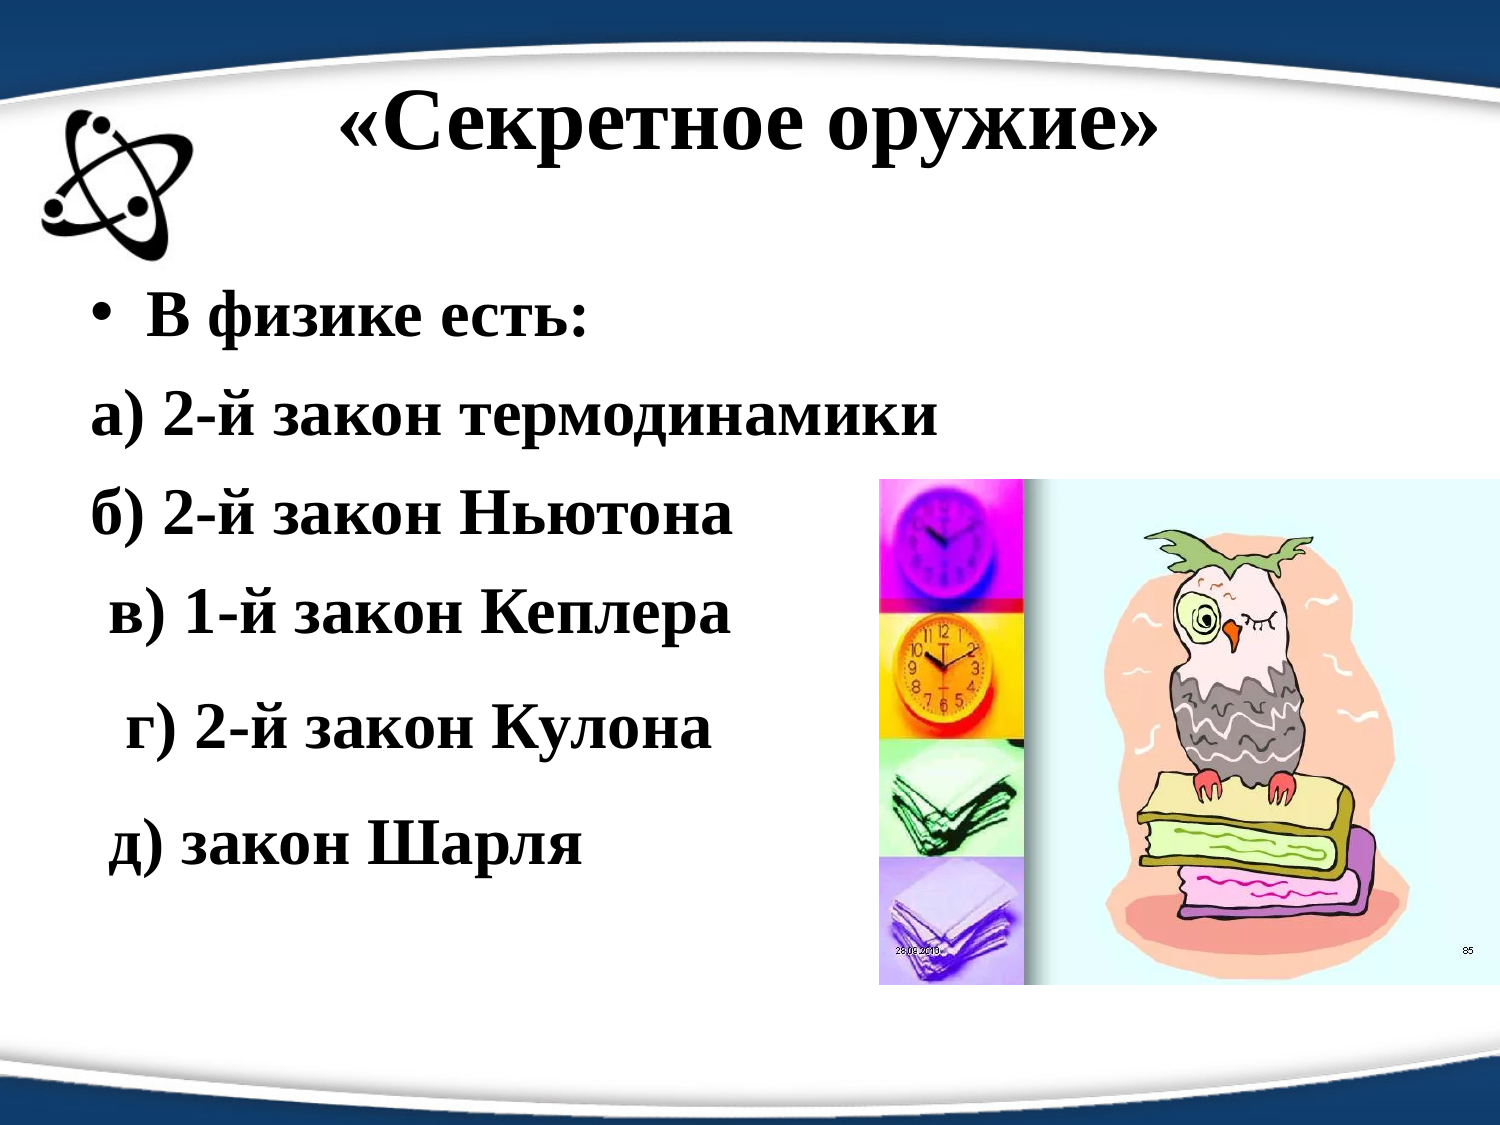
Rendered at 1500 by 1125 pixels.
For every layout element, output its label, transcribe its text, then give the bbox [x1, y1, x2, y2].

list В физике есть: а) 2-й закон термодинамики б) 2-й закон Ньютона в) 1-й закон Кеплера г) 2-й закон Кулона д) закон Шарля [75, 262, 1425, 1005]
title «Секретное оружие» [75, 45, 1425, 262]
picture [0, 0, 1500, 1125]
